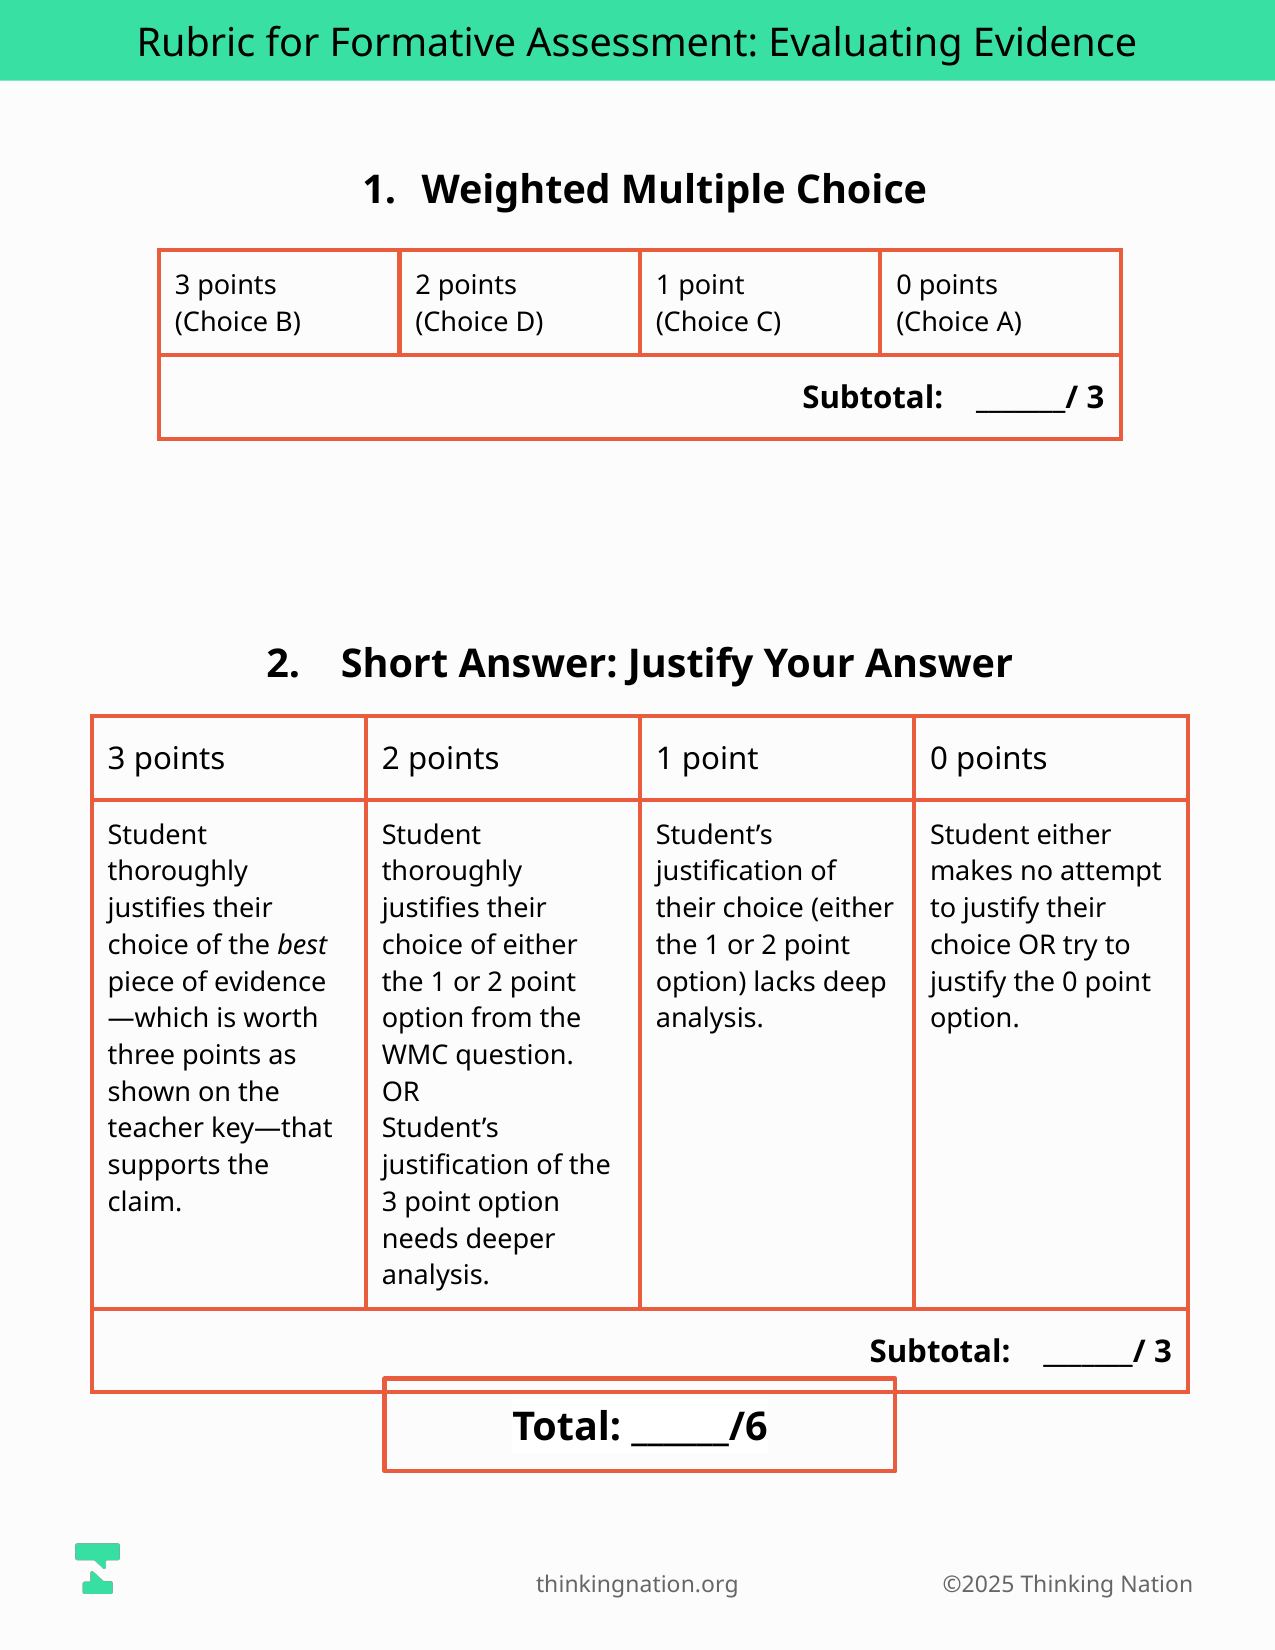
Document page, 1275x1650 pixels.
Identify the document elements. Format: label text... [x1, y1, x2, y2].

table_header 1 point [642, 718, 912, 798]
table_cell Subtotal: _______/ 3 [161, 357, 1119, 437]
text_box ©2025 Thinking Nation [907, 1553, 1210, 1605]
table_header 0 points (Choice A) [882, 252, 1119, 353]
text_box Weighted Multiple Choice [277, 147, 1003, 218]
text_box 2. Short Answer: Justify Your Answer [205, 622, 1075, 693]
table_cell Student’s justification of their choice (either the 1 or 2 point option) lacks deep analysis. [642, 802, 912, 1307]
table_cell Student thoroughly justifies their choice of either the 1 or 2 point option from the WMC question. OR Student’s justification of the 3 point option needs deeper analysis. [368, 802, 638, 1307]
table_header 2 points [368, 718, 638, 798]
text_box Rubric for Formative Assessment: Evaluating Evidence [0, 0, 1275, 81]
table_cell Student thoroughly justifies their choice of the best piece of evidence—which is worth three points as shown on the teacher key—that supports the claim. [94, 802, 364, 1307]
picture [62, 1533, 133, 1604]
text_box Total: ______/6 [384, 1378, 896, 1472]
table_header 3 points (Choice B) [161, 252, 397, 353]
table_header 0 points [916, 718, 1186, 798]
table_cell Student either makes no attempt to justify their choice OR try to justify the 0 point option. [916, 802, 1186, 1307]
text_box thinkingnation.org [486, 1553, 789, 1605]
table_cell Subtotal: _______/ 3 [94, 1311, 1186, 1390]
table_header 1 point (Choice C) [642, 252, 878, 353]
table_header 3 points [94, 718, 364, 798]
table_header 2 points (Choice D) [402, 252, 638, 353]
